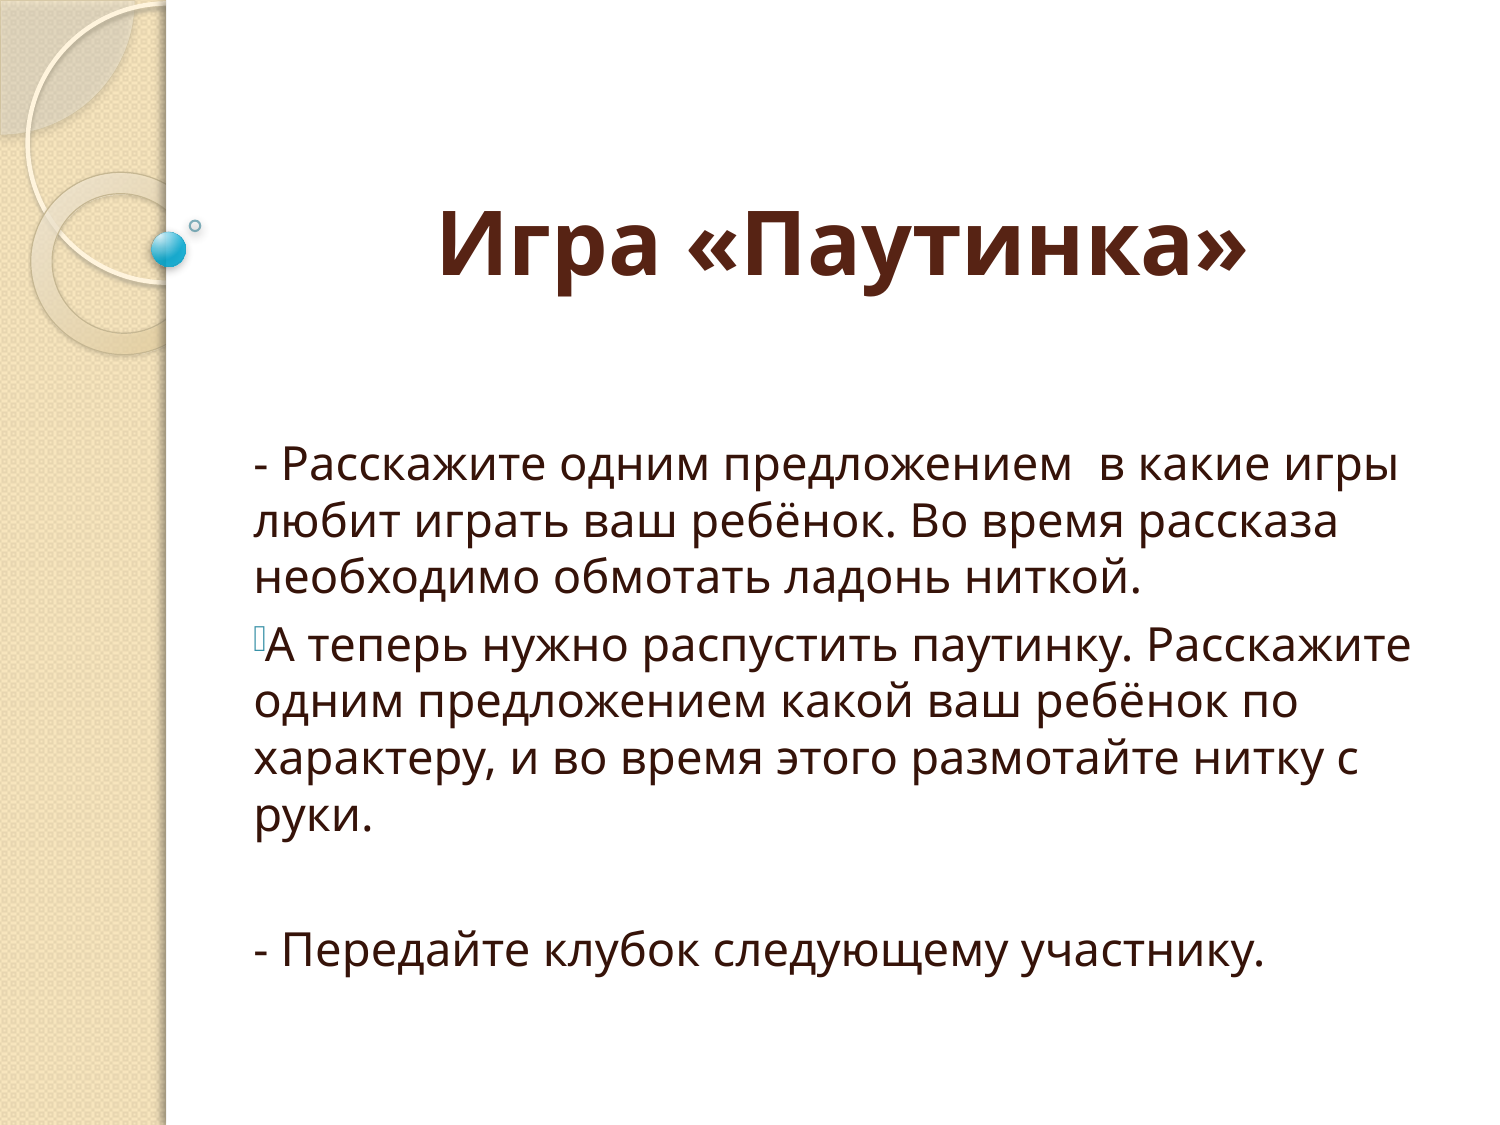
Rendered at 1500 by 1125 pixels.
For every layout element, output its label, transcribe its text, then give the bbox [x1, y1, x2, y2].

title Игра «Паутинка» [234, 59, 1450, 301]
subtitle - Расскажите одним предложением в какие игры любит играть ваш ребёнок. Во время рассказа необходимо обмотать ладонь ниткой. А теперь нужно распустить паутинку. Расскажите одним предложением какой ваш ребёнок по характеру, и во время этого размотайте нитку с руки. - Передайте клубок следующему участнику. [234, 433, 1450, 985]
